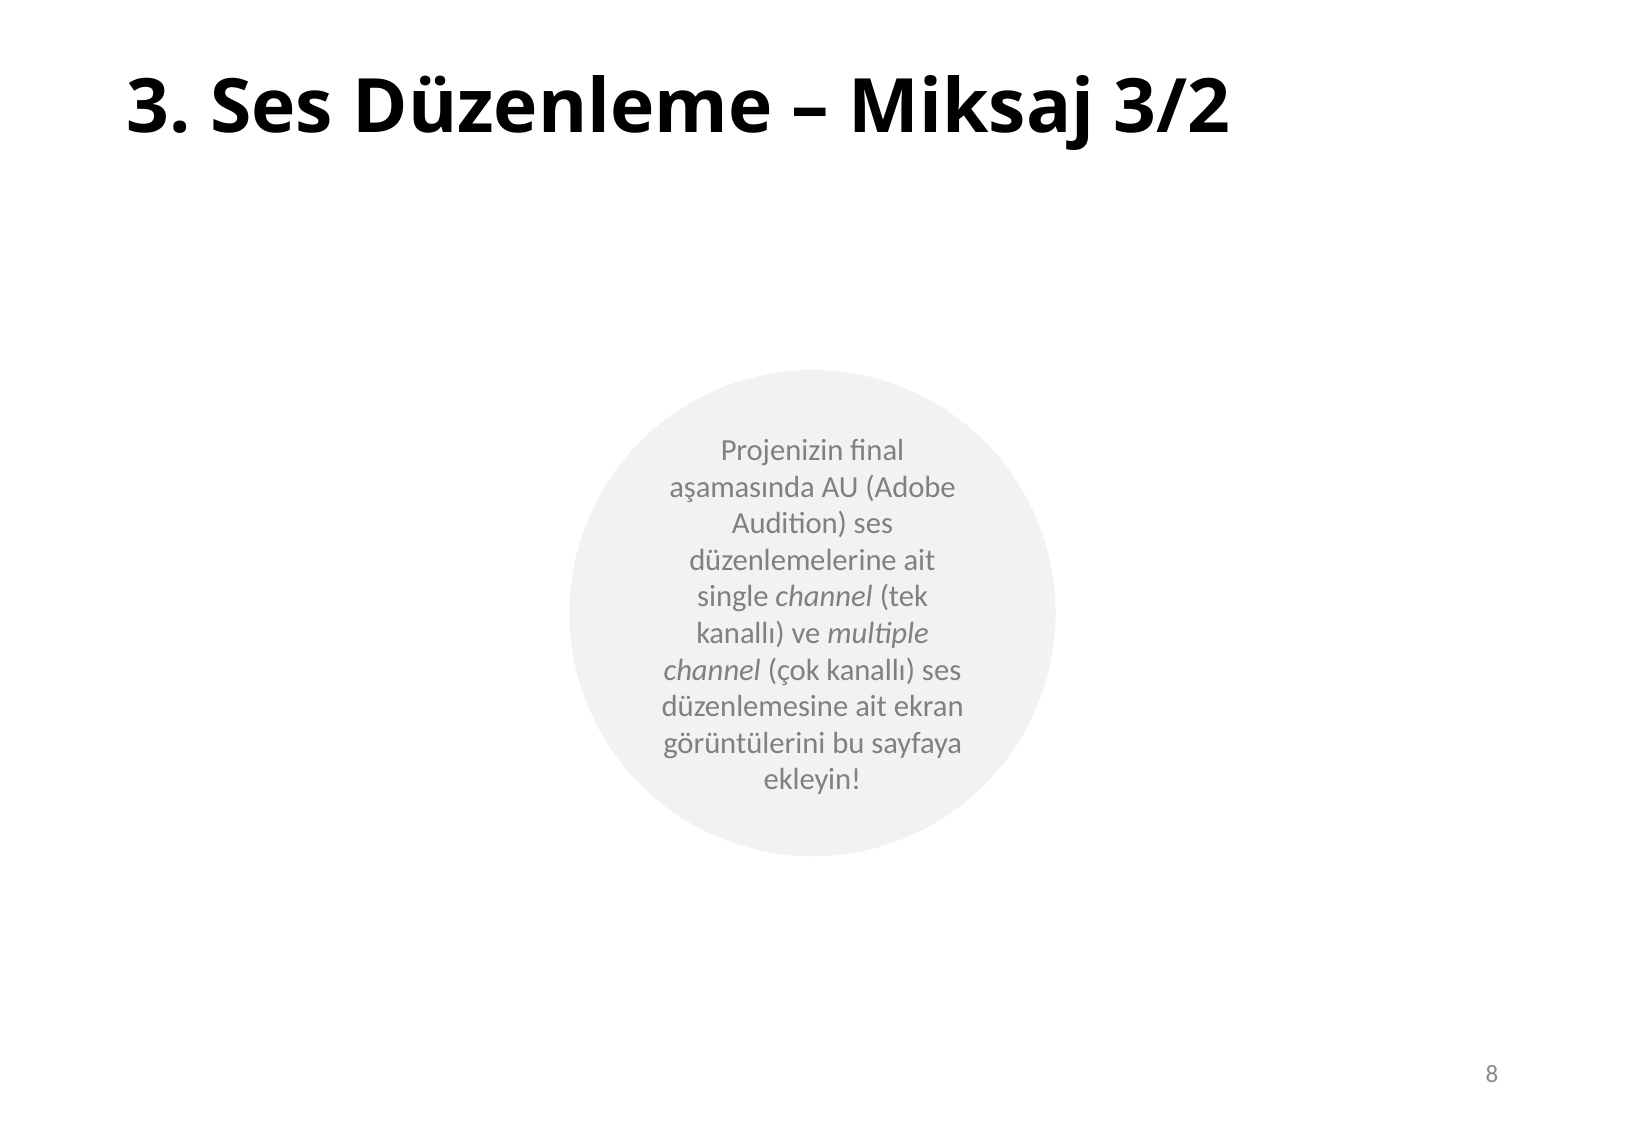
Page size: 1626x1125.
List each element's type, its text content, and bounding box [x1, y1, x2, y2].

text_box Projenizin final aşamasında AU (Adobe Audition) ses düzenlemelerine ait single channel (tek kanallı) ve multiple channel (çok kanallı) ses düzenlemesine ait ekran görüntülerini bu sayfaya ekleyin! [568, 368, 1057, 858]
title 3. Ses Düzenleme – Miksaj 3/2 [111, 59, 1514, 278]
slide_number 8 [1147, 1042, 1514, 1103]
